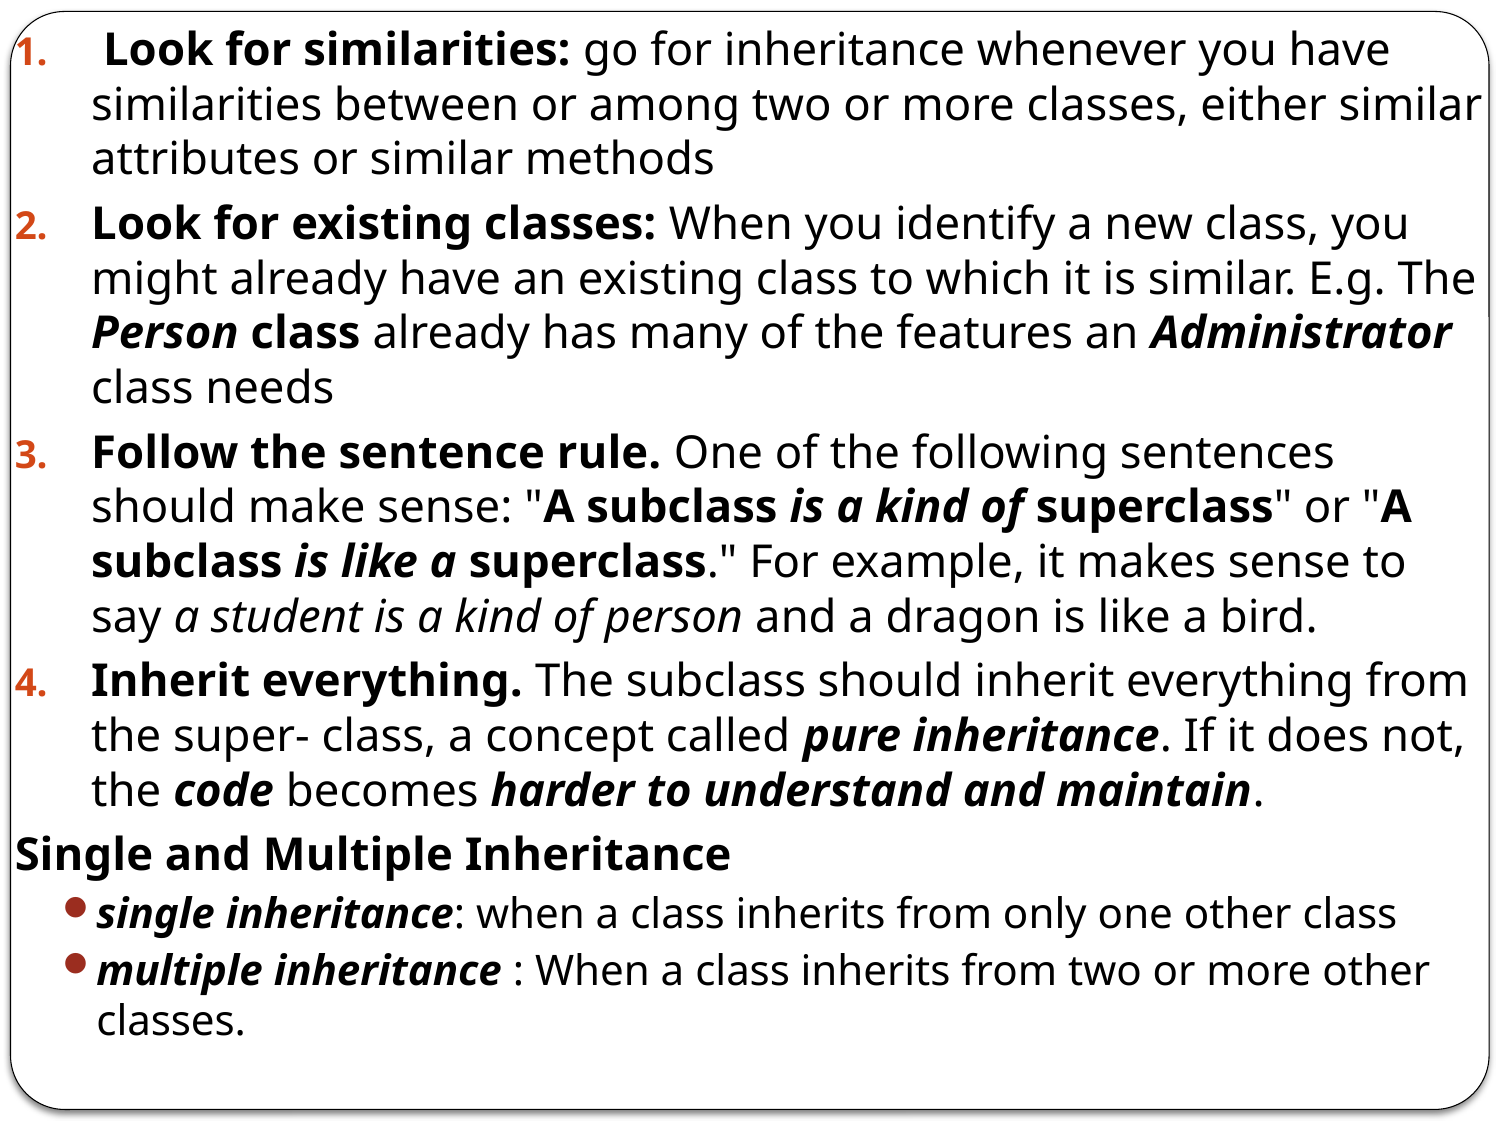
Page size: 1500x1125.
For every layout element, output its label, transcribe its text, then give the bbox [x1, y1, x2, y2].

list Look for similarities: go for inheritance whenever you have similarities between or among two or more classes, either similar attributes or similar methods Look for existing classes: When you identify a new class, you might already have an existing class to which it is similar. E.g. The Person class already has many of the features an Administrator class needs Follow the sentence rule. One of the following sentences should make sense: "A subclass is a kind of superclass" or "A subclass is like a superclass." For example, it makes sense to say a student is a kind of person and a dragon is like a bird. Inherit everything. The subclass should inherit everything from the super- class, a concept called pure inheritance. If it does not, the code becomes harder to understand and maintain. Single and Multiple Inheritance single inheritance: when a class inherits from only one other class multiple inheritance : When a class inherits from two or more other classes. [0, 12, 1500, 1100]
